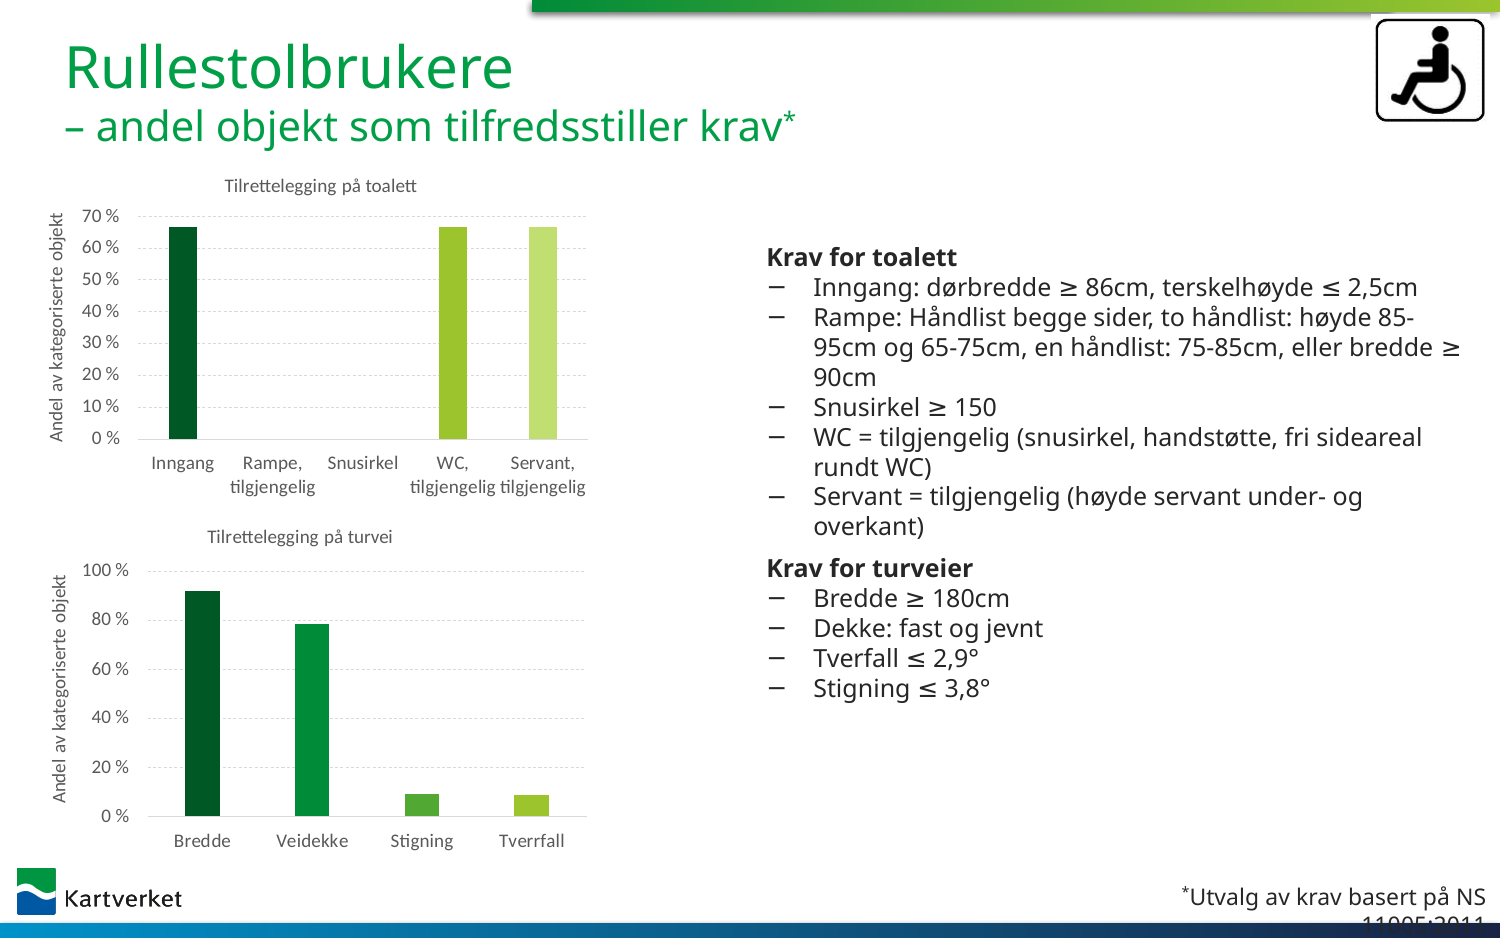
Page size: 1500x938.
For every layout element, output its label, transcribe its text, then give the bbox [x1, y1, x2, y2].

text_box Krav for turveier Bredde ≥ 180cm Dekke: fast og jevnt Tverfall ≤ 2,9° Stigning ≤ 3,8° [751, 545, 1483, 710]
picture [41, 166, 599, 505]
text_box Krav for toalett Inngang: dørbredde ≥ 86cm, terskelhøyde ≤ 2,5cm Rampe: Håndlist begge sider, to håndlist: høyde 85-95cm og 65-75cm, en håndlist: 75-85cm, eller bredde ≥ 90cm Snusirkel ≥ 150 WC = tilgjengelig (snusirkel, handstøtte, fri sideareal rundt WC) Servant = tilgjengelig (høyde servant under- og overkant) [751, 234, 1483, 545]
text_box *Utvalg av krav basert på NS 11005:2011 [1068, 873, 1500, 938]
text_box Rullestolbrukere – andel objekt som tilfredsstiller krav* [49, 14, 1431, 158]
picture [41, 520, 598, 859]
picture [1371, 13, 1491, 127]
